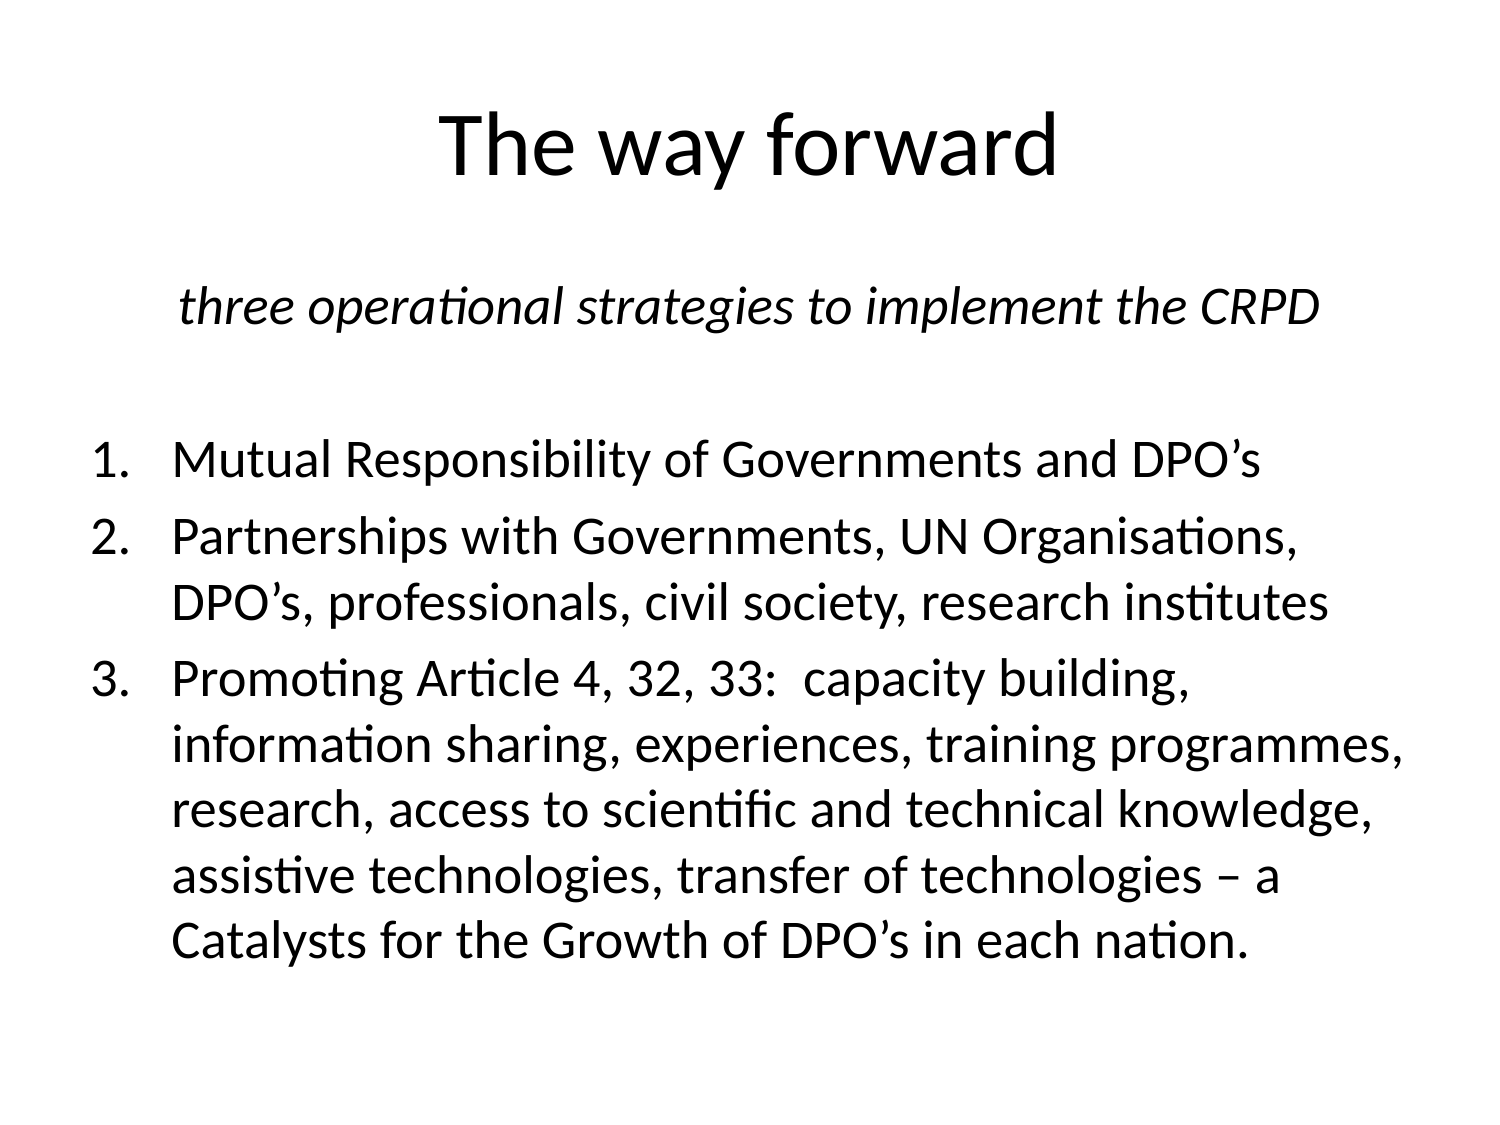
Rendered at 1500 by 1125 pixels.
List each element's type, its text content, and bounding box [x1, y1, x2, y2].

title The way forward [75, 45, 1425, 233]
list three operational strategies to implement the CRPD Mutual Responsibility of Governments and DPO’s Partnerships with Governments, UN Organisations, DPO’s, professionals, civil society, research institutes Promoting Article 4, 32, 33: capacity building, information sharing, experiences, training programmes, research, access to scientific and technical knowledge, assistive technologies, transfer of technologies – a Catalysts for the Growth of DPO’s in each nation. [75, 262, 1425, 1005]
